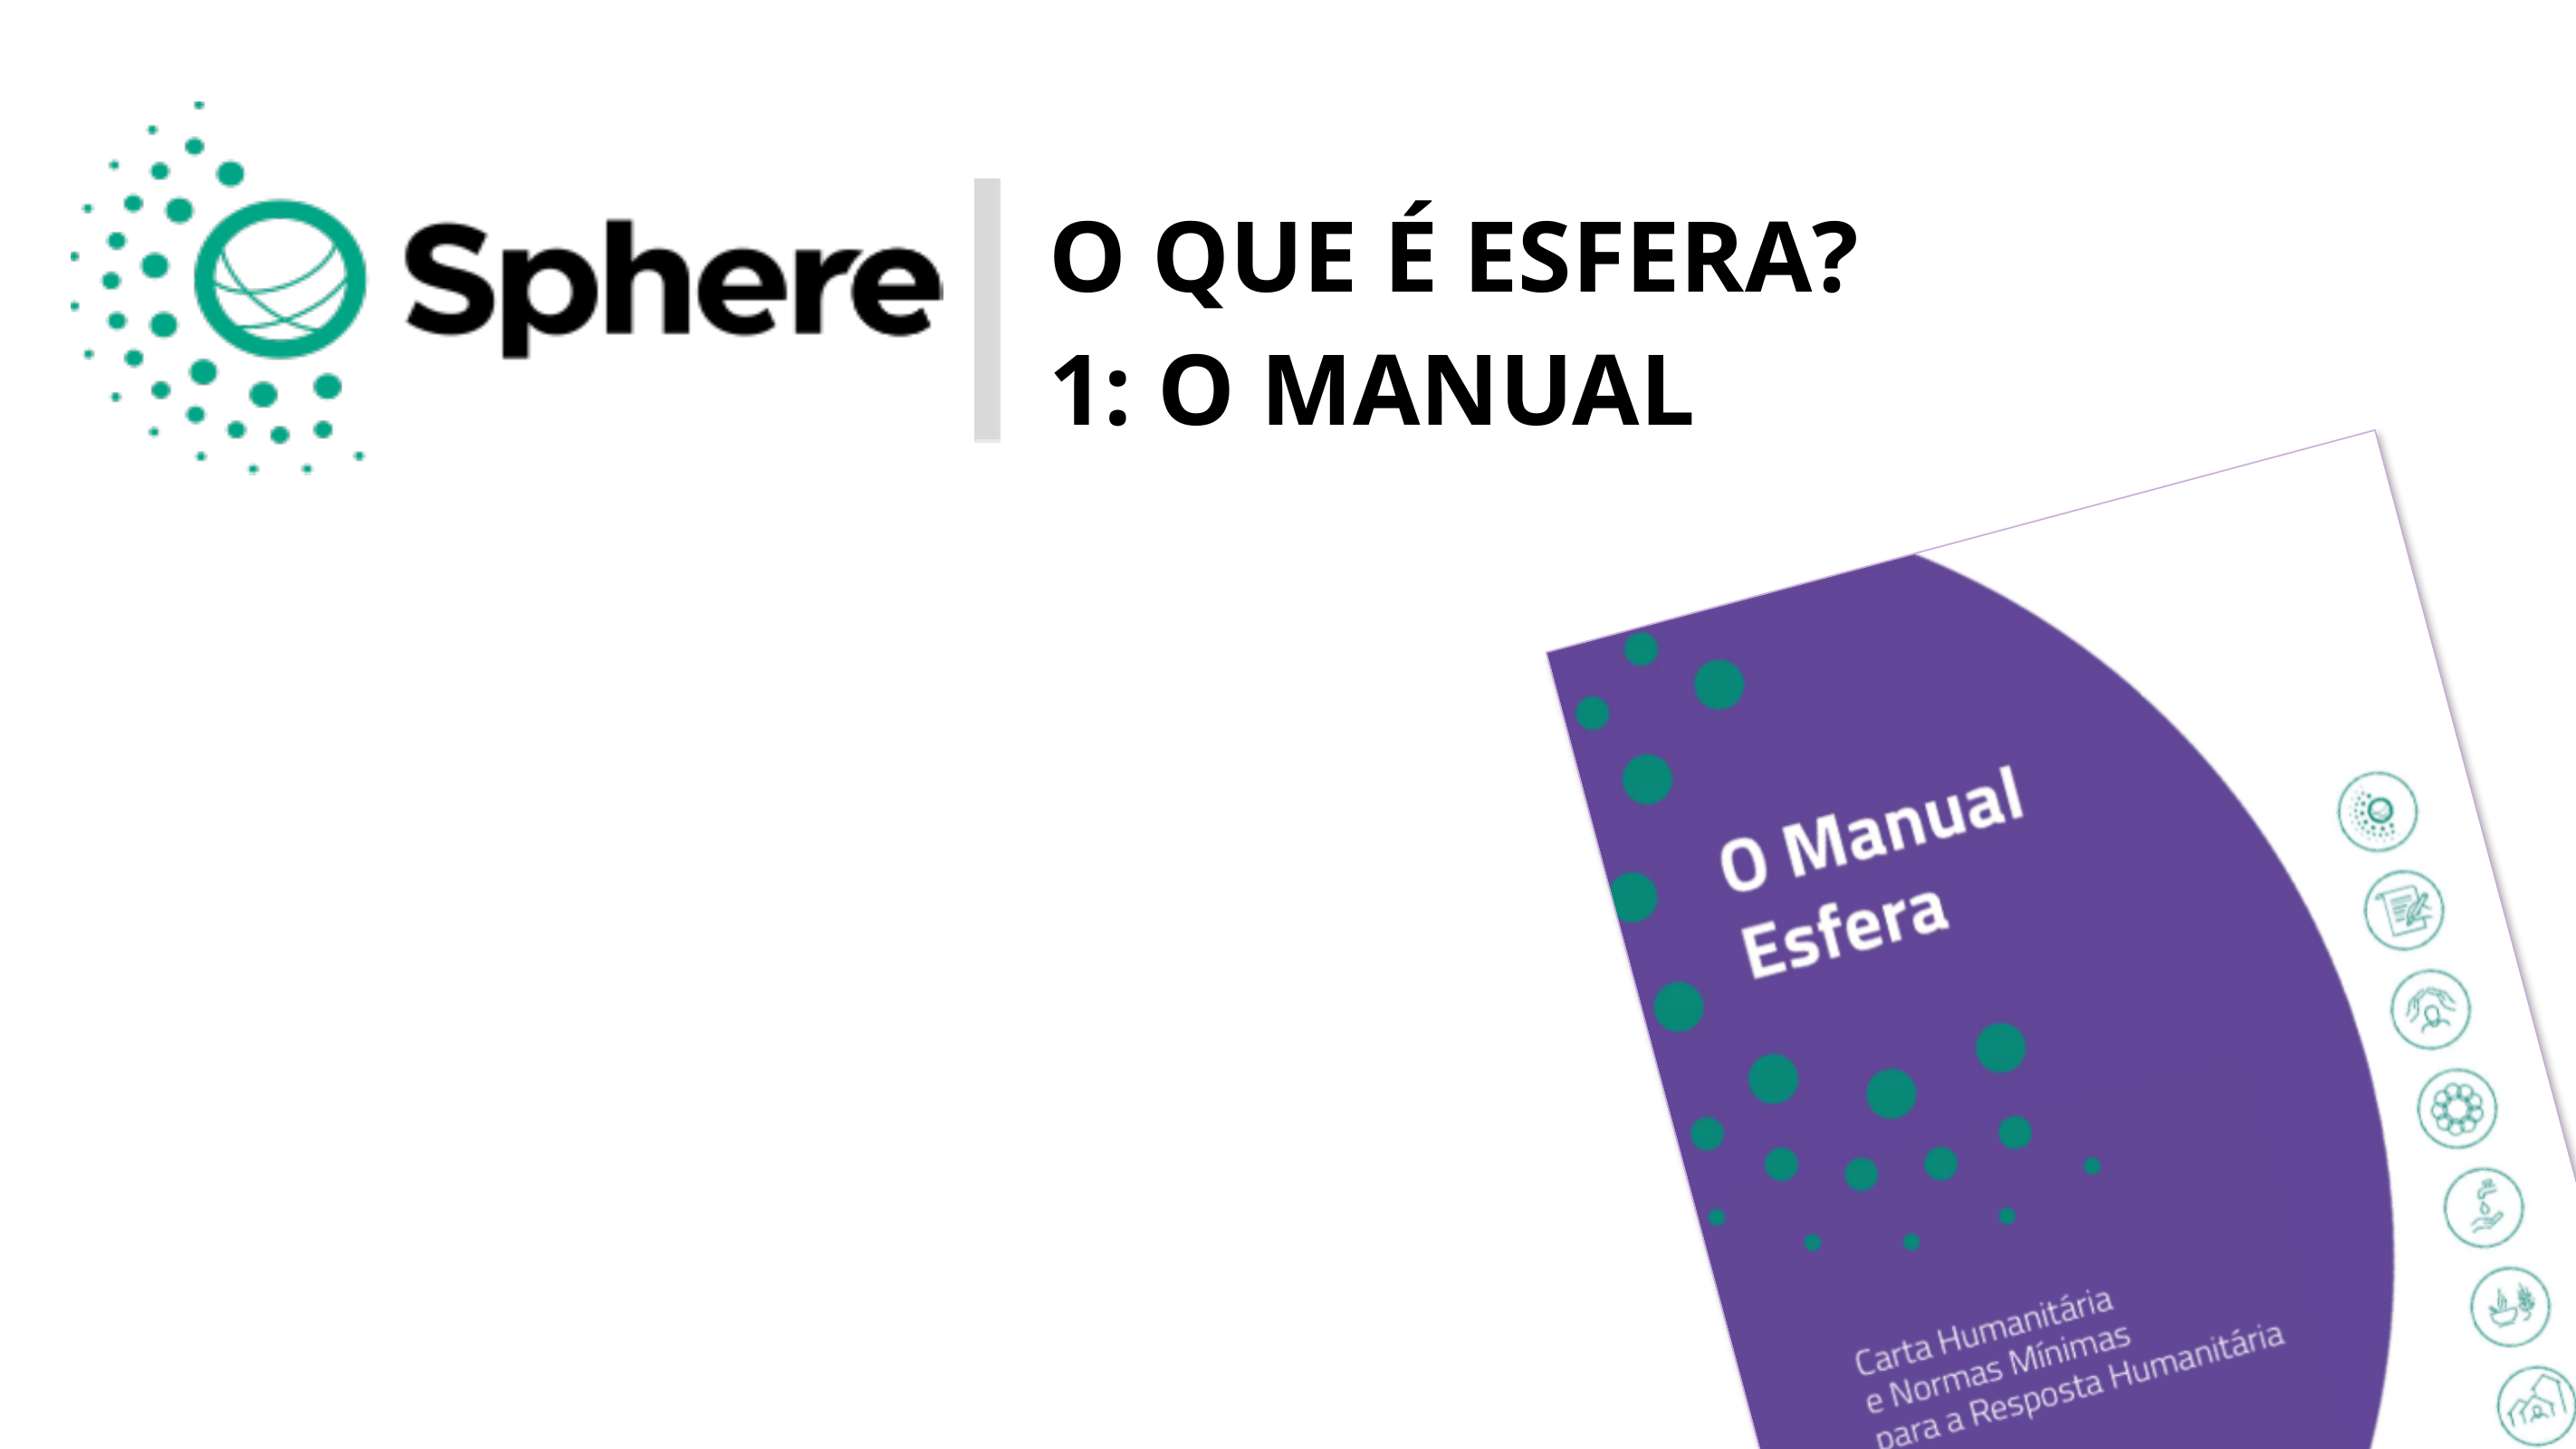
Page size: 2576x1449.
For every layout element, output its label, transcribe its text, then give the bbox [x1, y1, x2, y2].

picture [1547, 432, 2576, 1449]
picture [974, 178, 1001, 443]
title O QUE É ESFERA? 1: O MANUAL [1040, 179, 2246, 463]
picture [71, 101, 943, 475]
